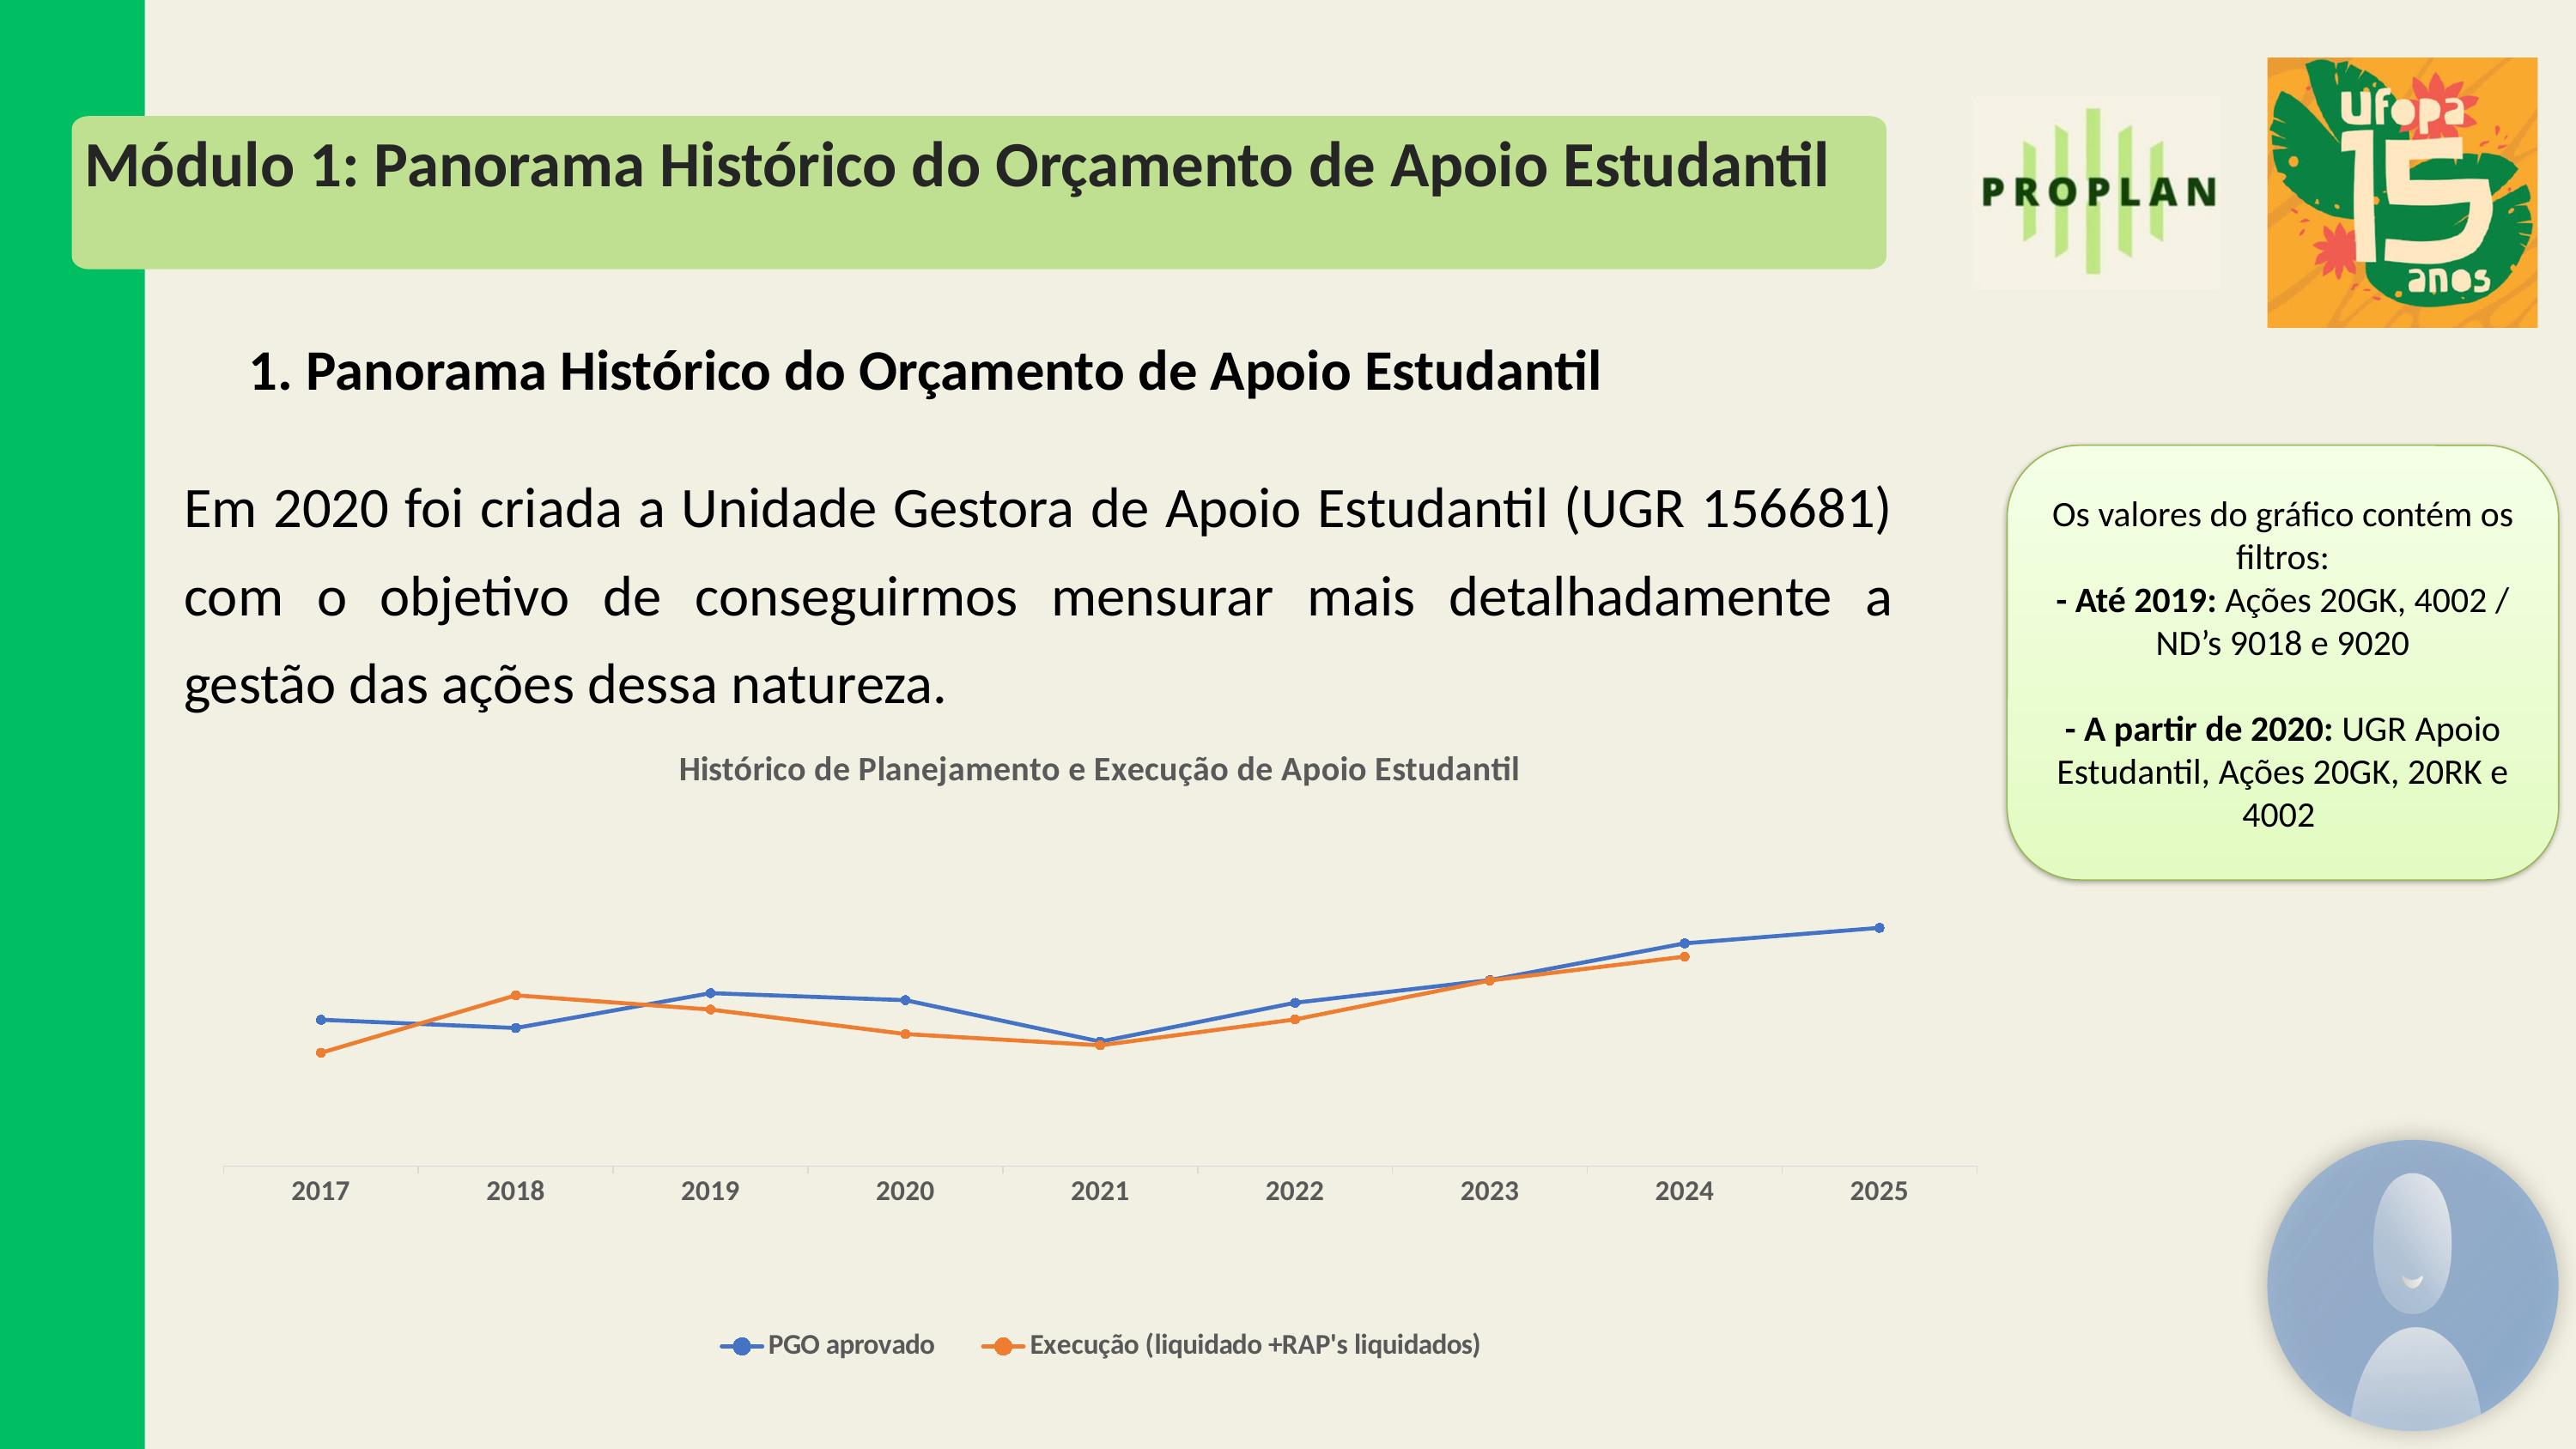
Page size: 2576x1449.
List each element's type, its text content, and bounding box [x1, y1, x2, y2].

picture [2267, 1139, 2559, 1432]
chart [192, 724, 2008, 1373]
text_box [71, 115, 1886, 270]
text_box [0, 0, 145, 1449]
text_box [2267, 58, 2538, 328]
text_box Em 2020 foi criada a Unidade Gestora de Apoio Estudantil (UGR 156681) com o objetivo de conseguirmos mensurar mais detalhadamente a gestão das ações dessa natureza. [171, 445, 1907, 809]
table_cell 28.000 [2008, 727, 2012, 835]
text_box Os valores do gráfico contém os filtros: - Até 2019: Ações 20GK, 4002 / ND’s 9018 e 9020 - A partir de 2020: UGR Apoio Estudantil, Ações 20GK, 20RK e 4002 [2006, 444, 2560, 881]
text_box 1. Panorama Histórico do Orçamento de Apoio Estudantil [235, 326, 1911, 409]
text_box [1971, 96, 2221, 289]
